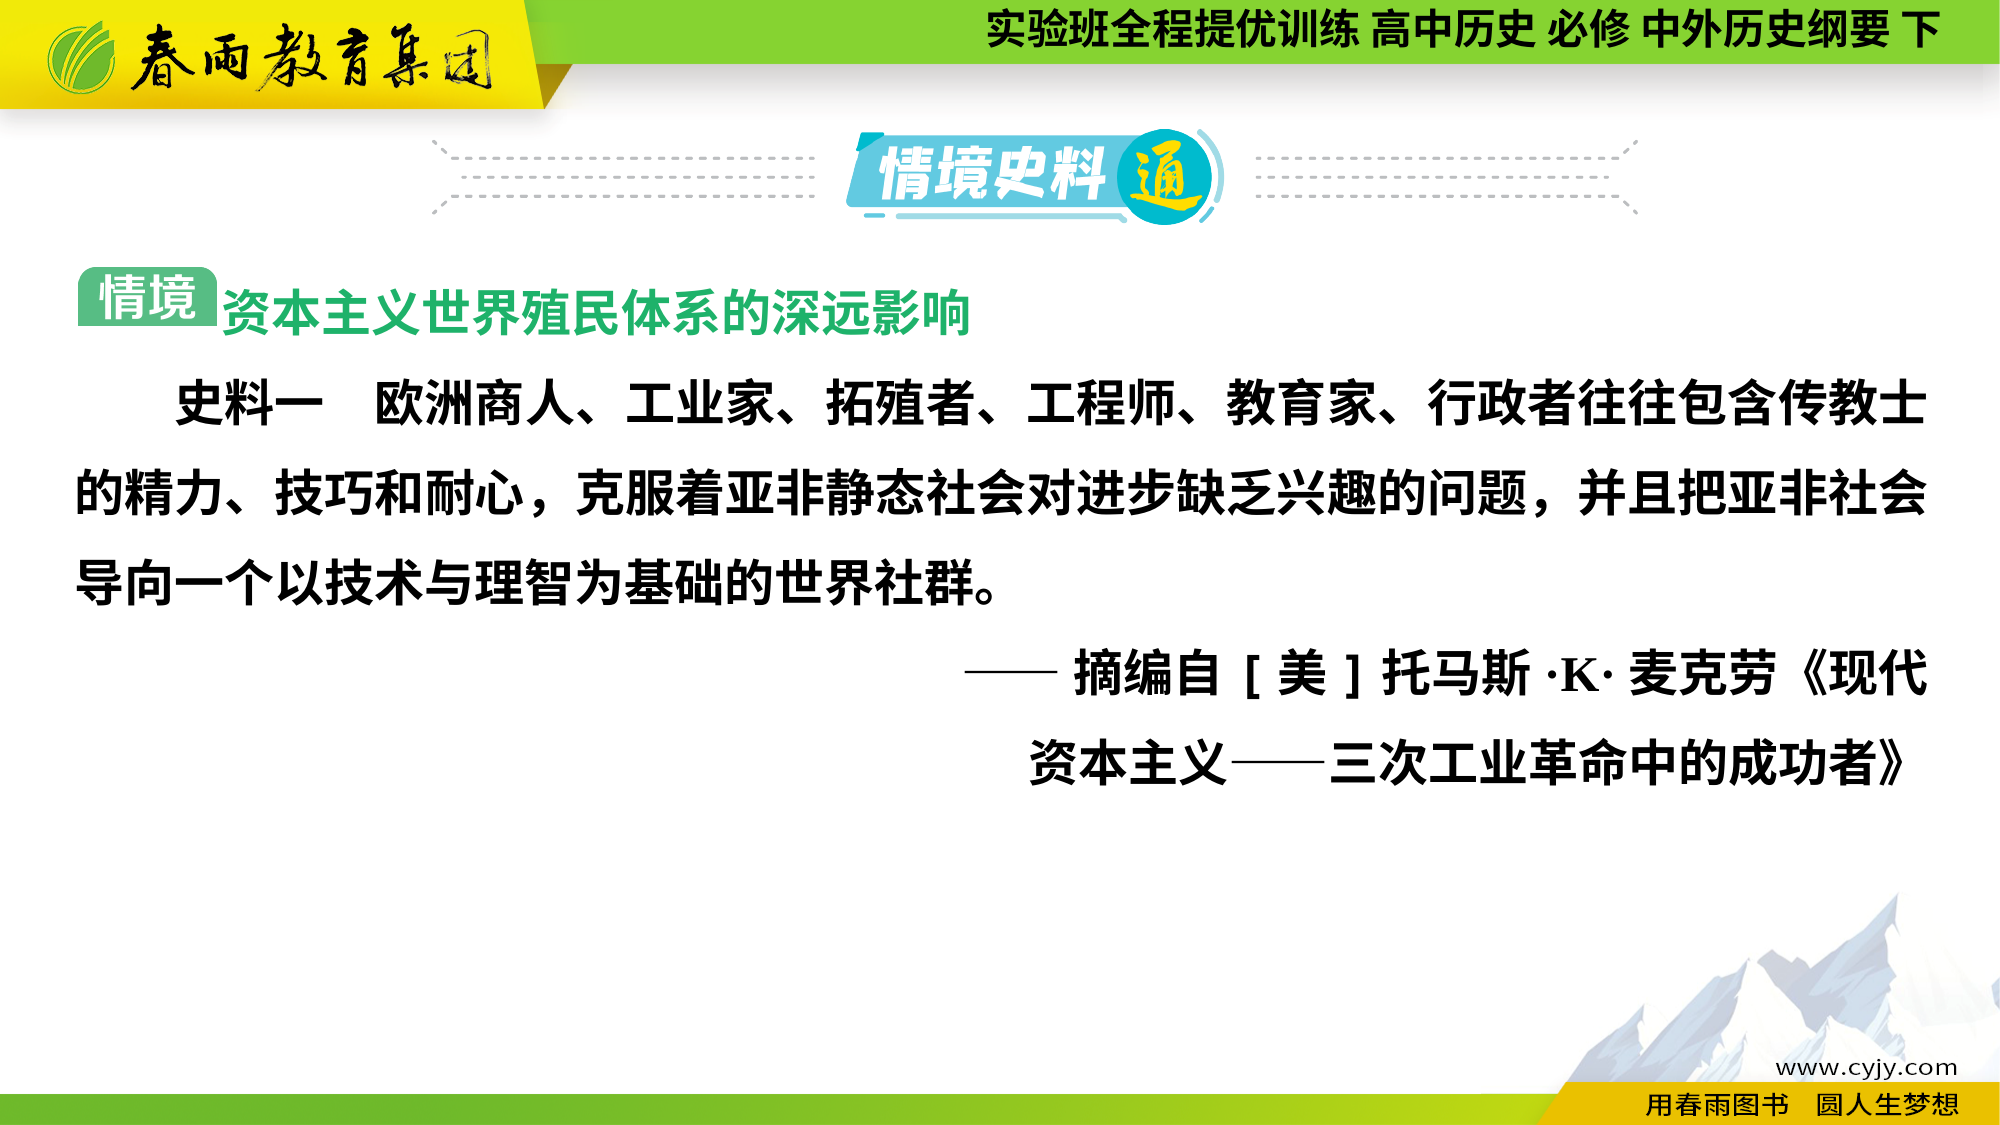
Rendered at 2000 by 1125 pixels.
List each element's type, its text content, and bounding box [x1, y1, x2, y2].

list 资本主义世界殖民体系的深远影响 史料一 欧洲商人、工业家、拓殖者、工程师、教育家、行政者往往包含传教士的精力、技巧和耐心，克服着亚非静态社会对进步缺乏兴趣的问题，并且把亚非社会导向一个以技术与理智为基础的世界社群。 ——摘编自[美]托马斯·K·麦克劳《现代 资本主义——三次工业革命中的成功者》 [59, 243, 1944, 793]
picture [0, 0, 2000, 1125]
